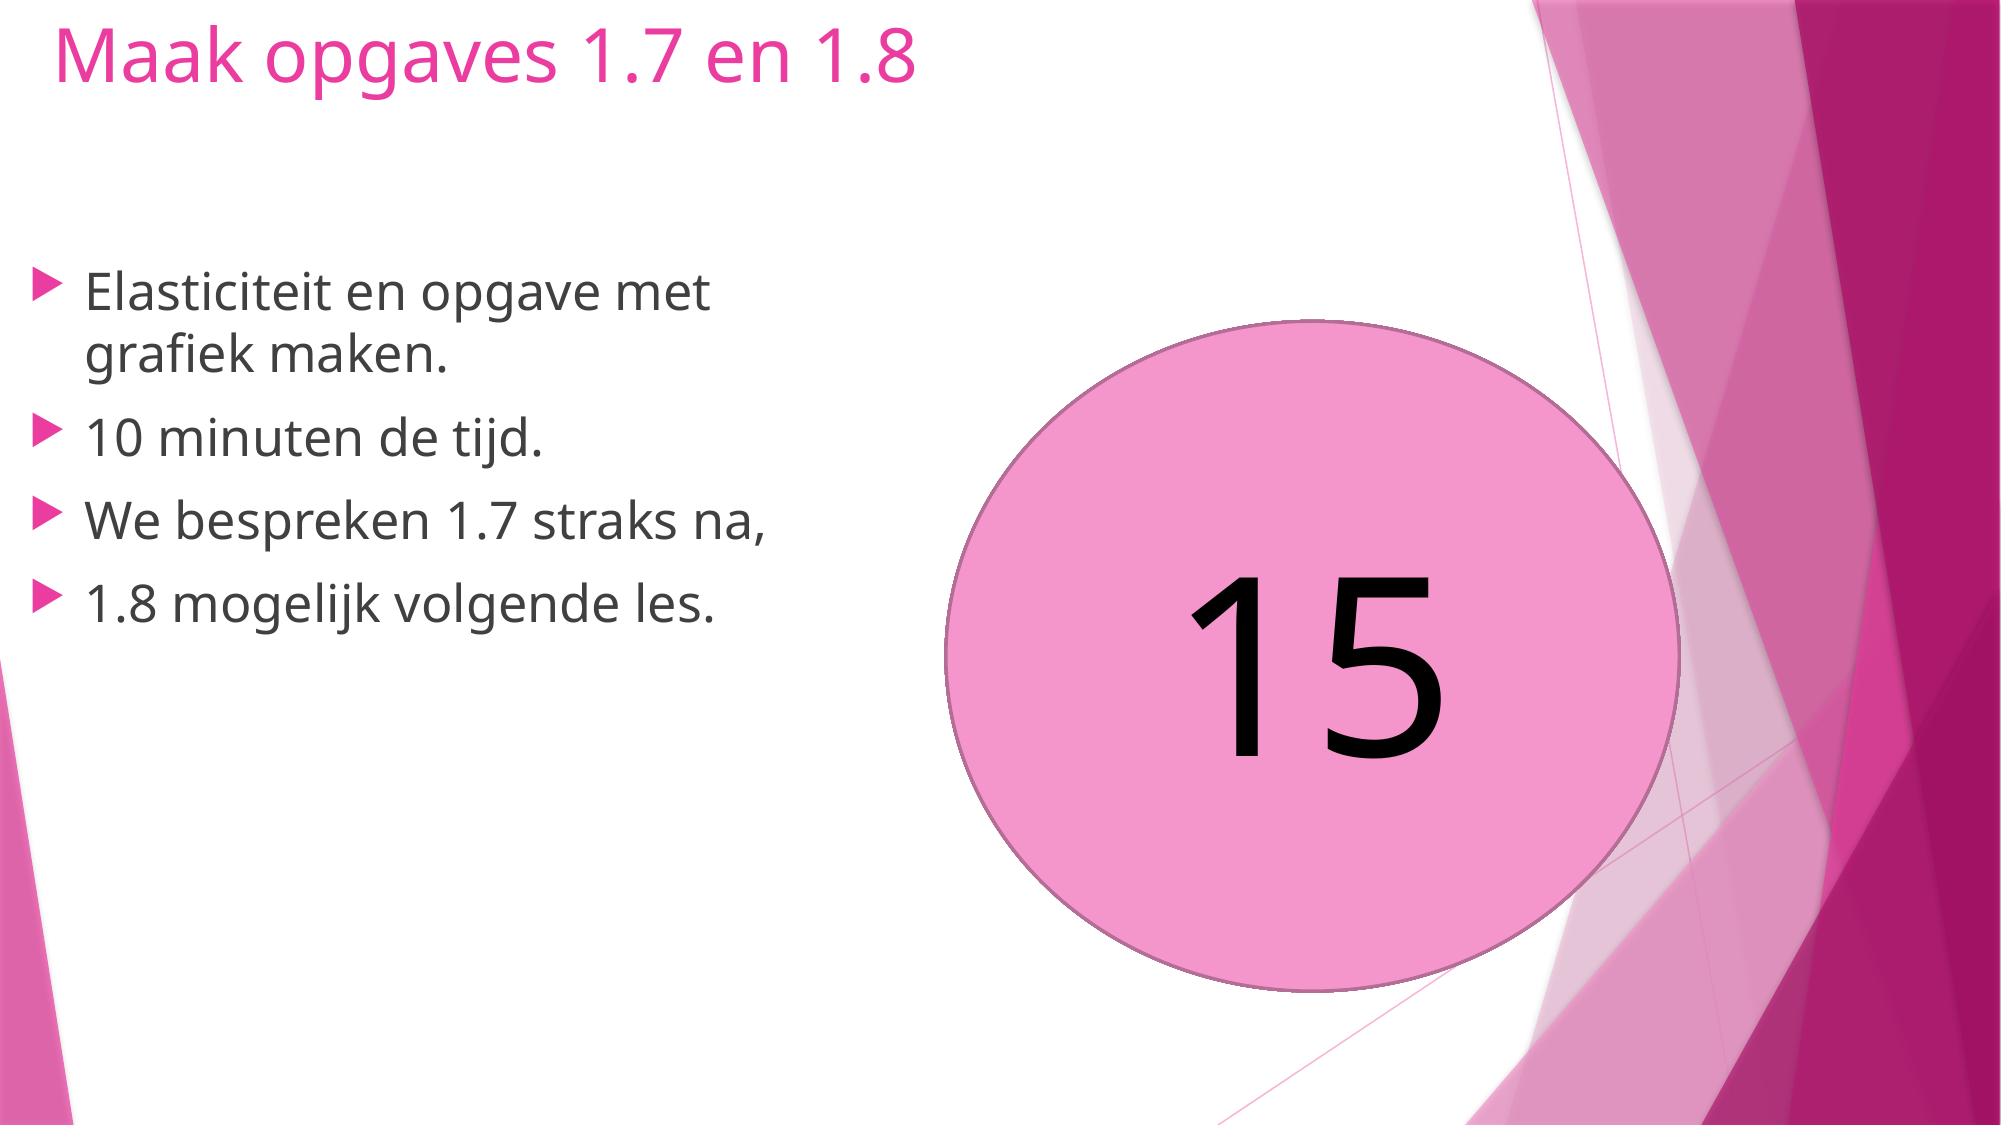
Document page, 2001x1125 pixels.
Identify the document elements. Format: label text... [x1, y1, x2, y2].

text_box 15 [944, 319, 1681, 993]
list Elasticiteit en opgave met grafiek maken. 10 minuten de tijd. We bespreken 1.7 straks na, 1.8 mogelijk volgende les. [13, 167, 818, 1013]
title Maak opgaves 1.7 en 1.8 [37, 0, 1494, 260]
